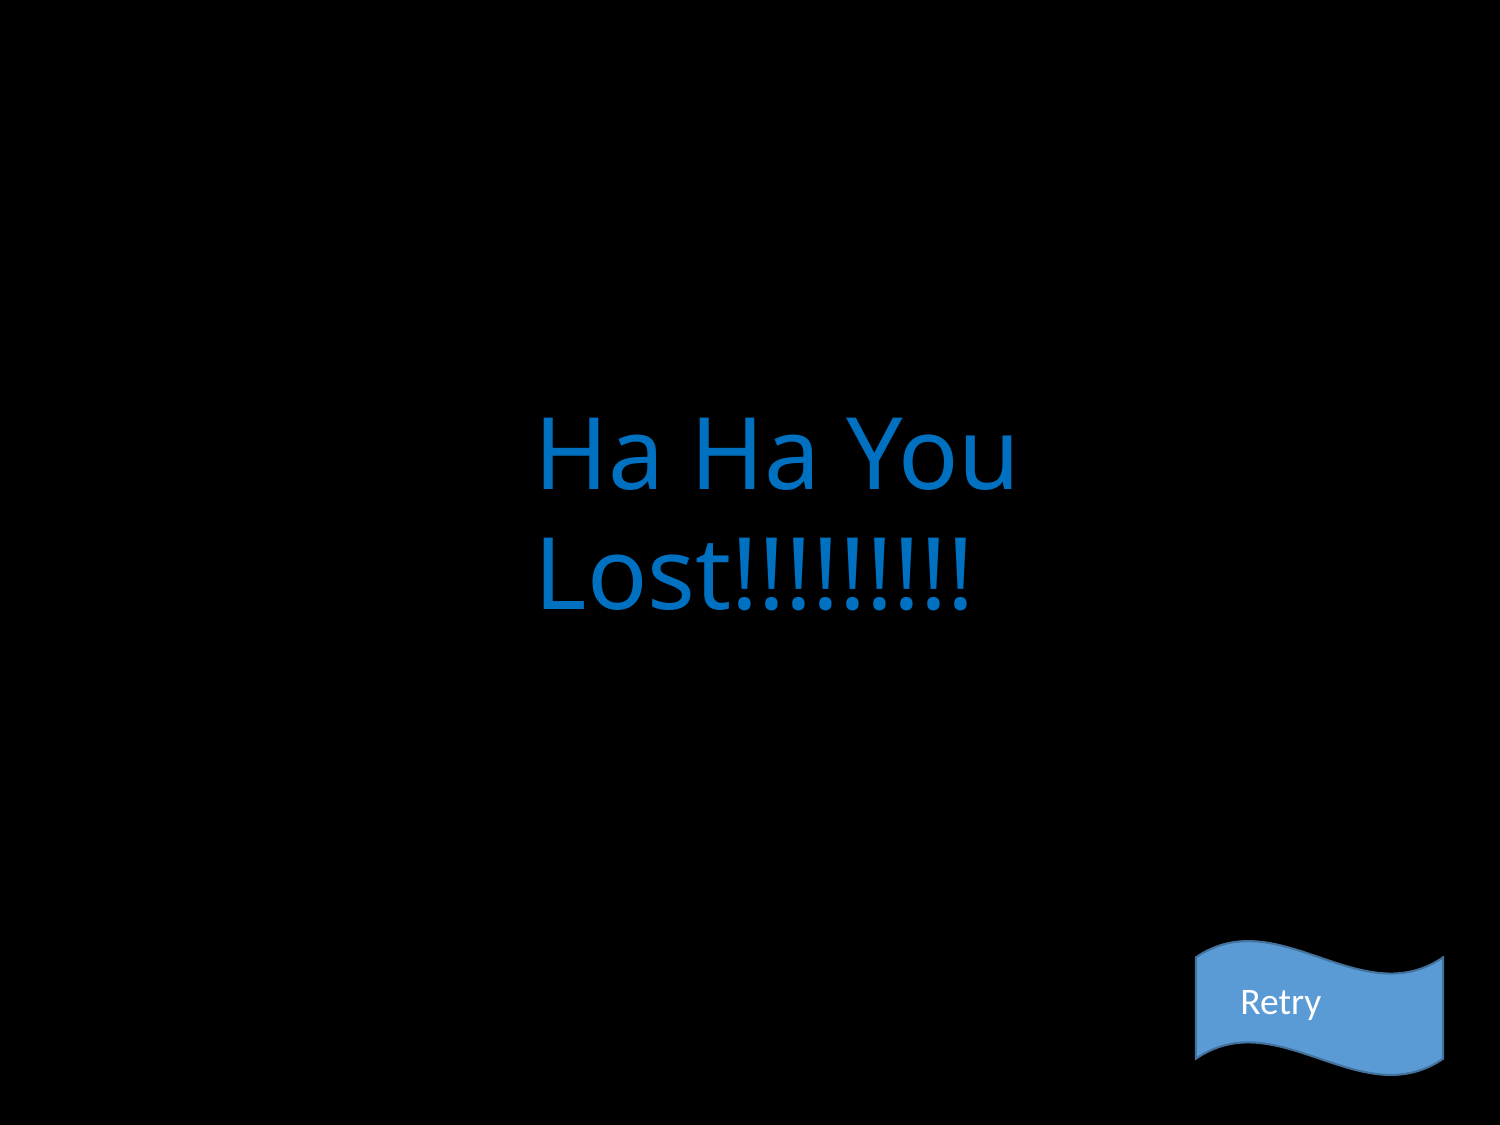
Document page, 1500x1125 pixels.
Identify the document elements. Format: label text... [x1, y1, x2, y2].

text_box [1194, 940, 1445, 1076]
text_box Retry [1225, 970, 1350, 1030]
text_box Ha Ha You Lost!!!!!!!!! [520, 382, 1146, 637]
